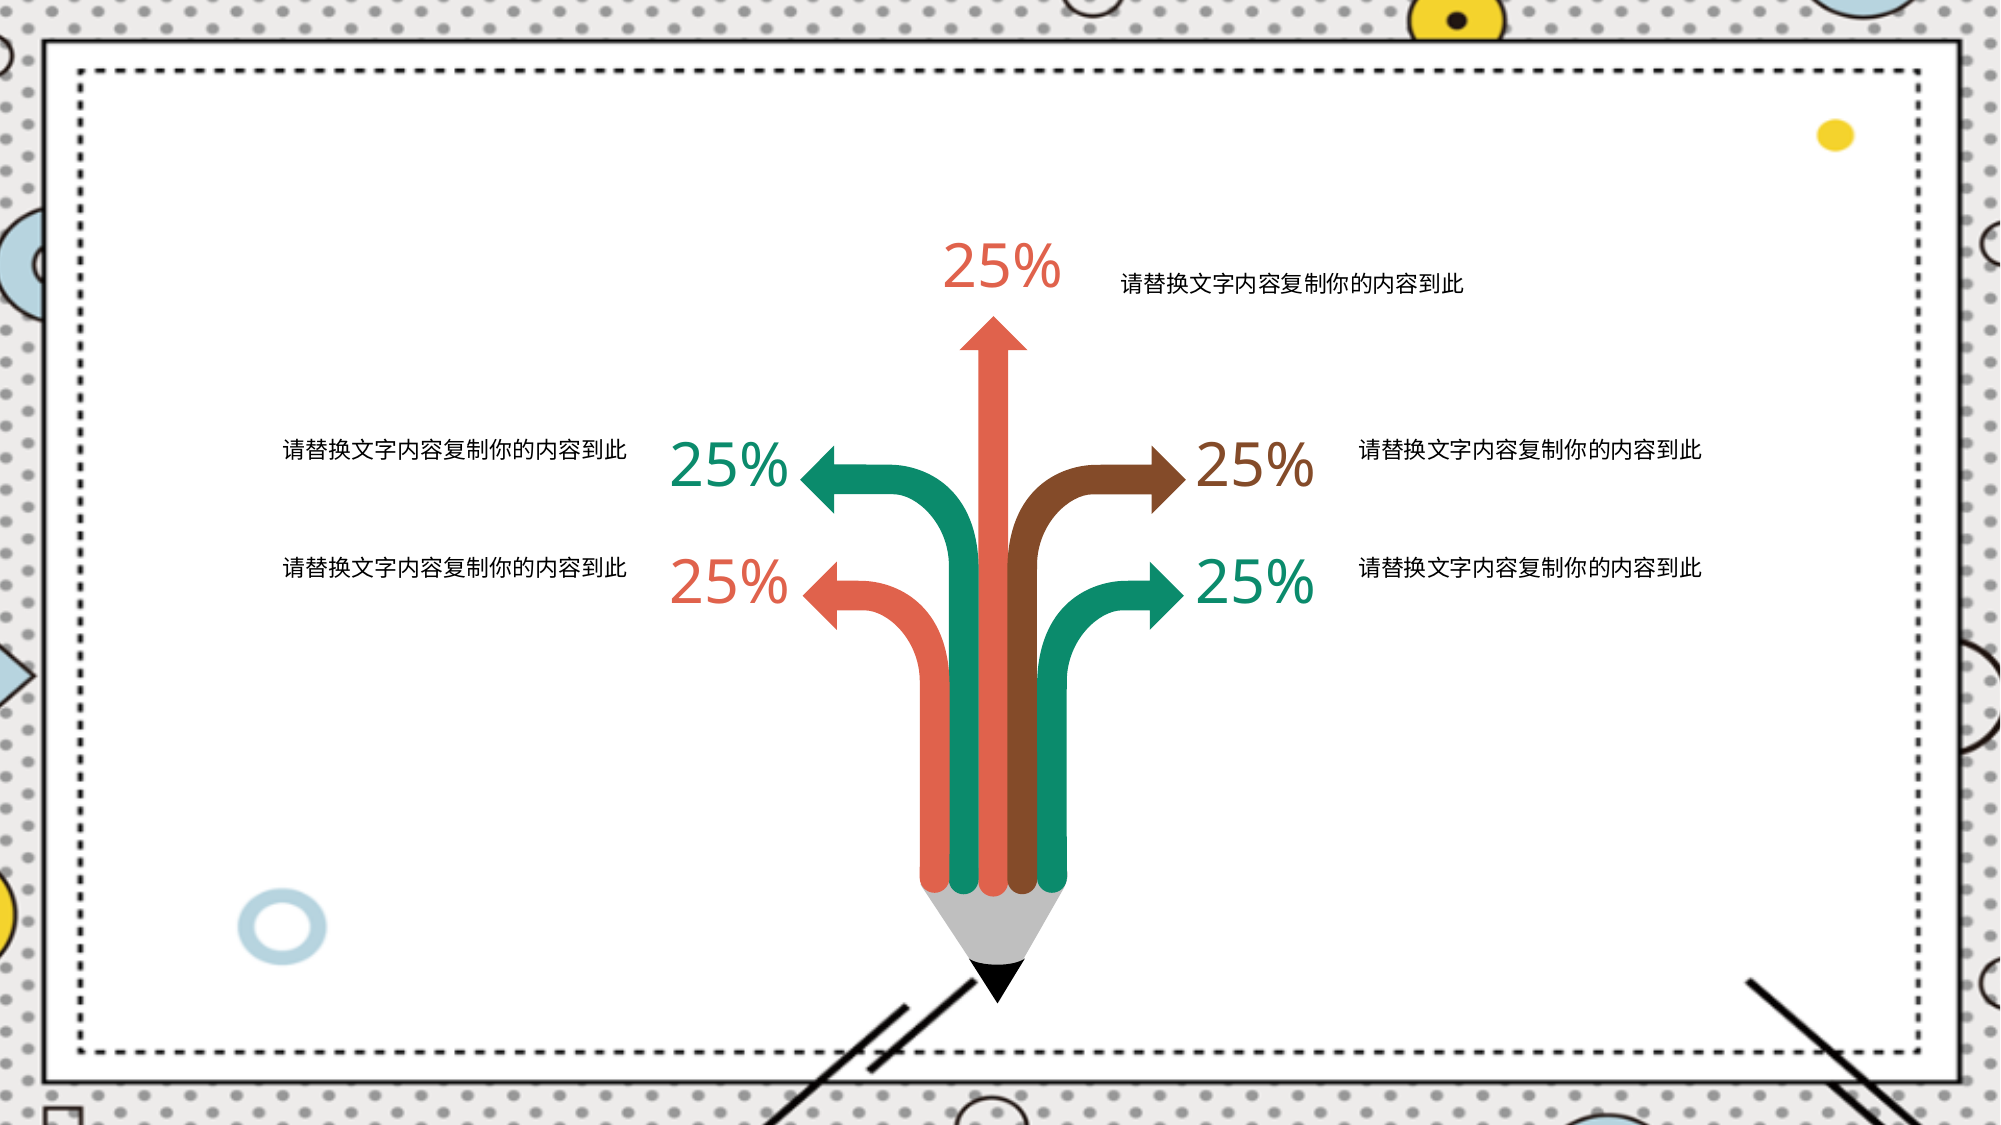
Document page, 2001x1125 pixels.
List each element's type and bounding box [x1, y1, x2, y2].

picture [0, 0, 2001, 1125]
text_box [1195, 537, 1757, 622]
text_box [942, 221, 1520, 338]
text_box [228, 537, 791, 622]
text_box [228, 420, 791, 505]
text_box [800, 316, 1186, 1004]
text_box [1195, 420, 1757, 505]
